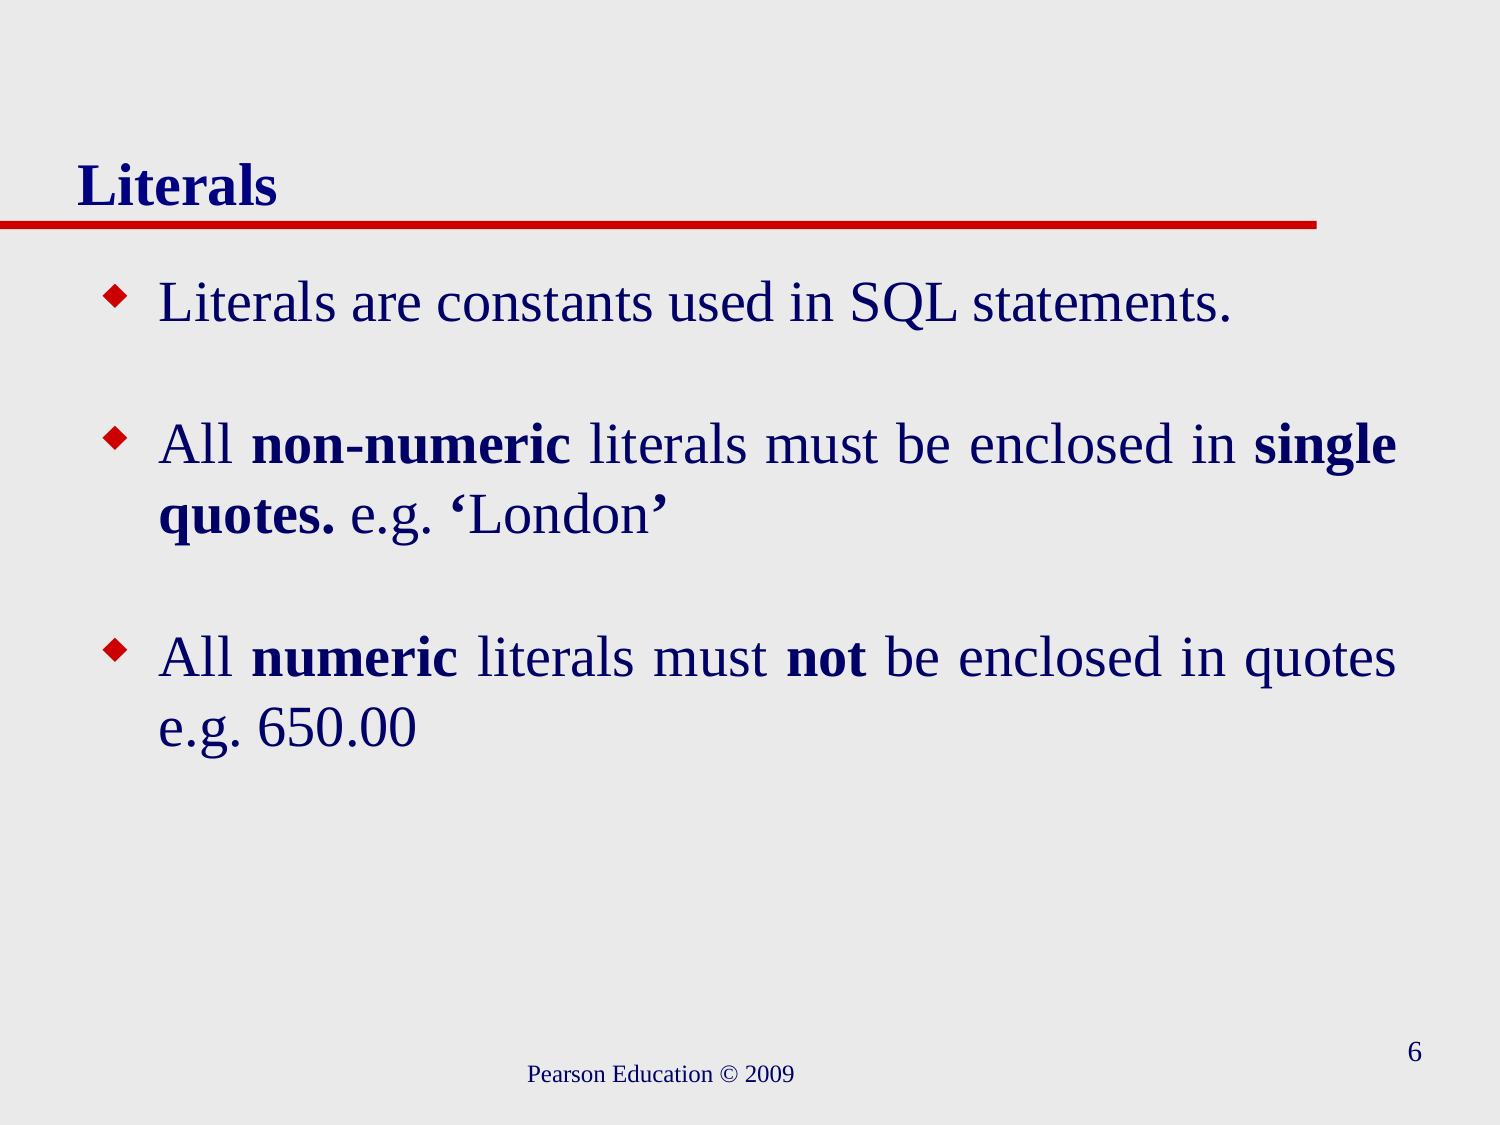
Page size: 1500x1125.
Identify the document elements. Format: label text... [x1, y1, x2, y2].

text_box Pearson Education © 2009 [512, 1050, 1038, 1095]
title Literals [62, 43, 1338, 226]
slide_number 6 [1124, 1012, 1438, 1088]
list Literals are constants used in SQL statements. All non-numeric literals must be enclosed in single quotes. e.g. ‘London’ All numeric literals must not be enclosed in quotes e.g. 650.00 [87, 255, 1413, 931]
